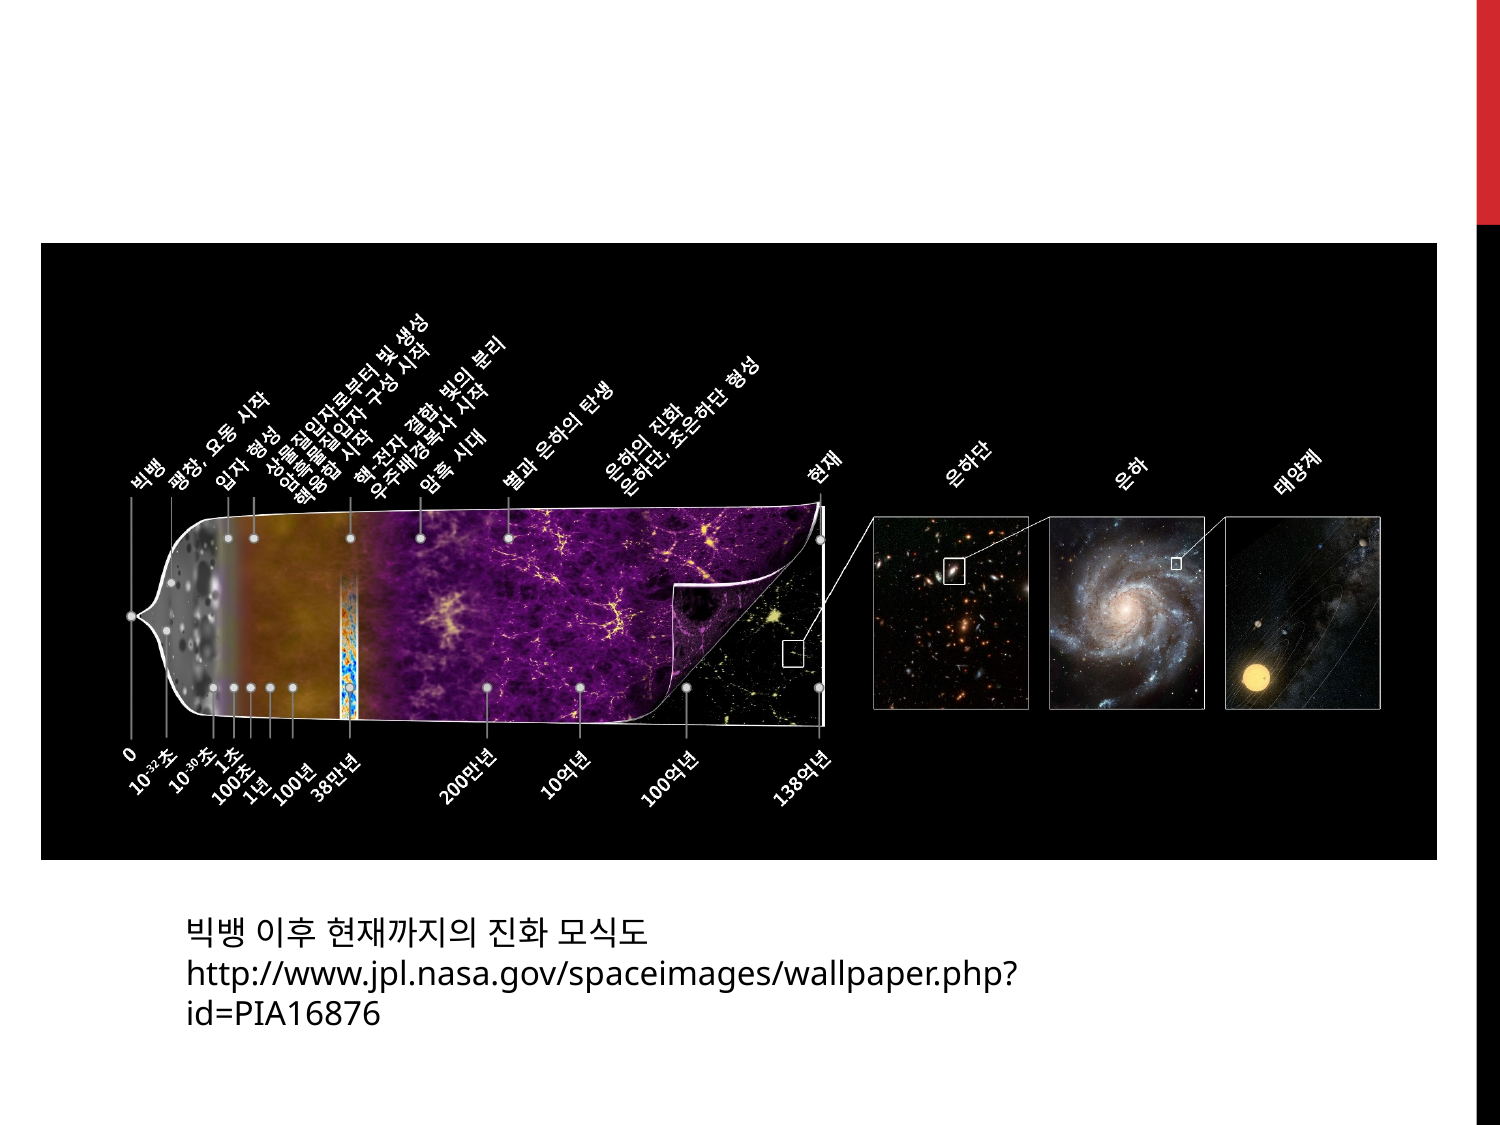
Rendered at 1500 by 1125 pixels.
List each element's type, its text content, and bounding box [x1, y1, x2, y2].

picture [40, 242, 1438, 861]
text_box 빅뱅 이후 현재까지의 진화 모식도 http://www.jpl.nasa.gov/spaceimages/wallpaper.php?id=PIA16876 [171, 905, 1081, 1040]
